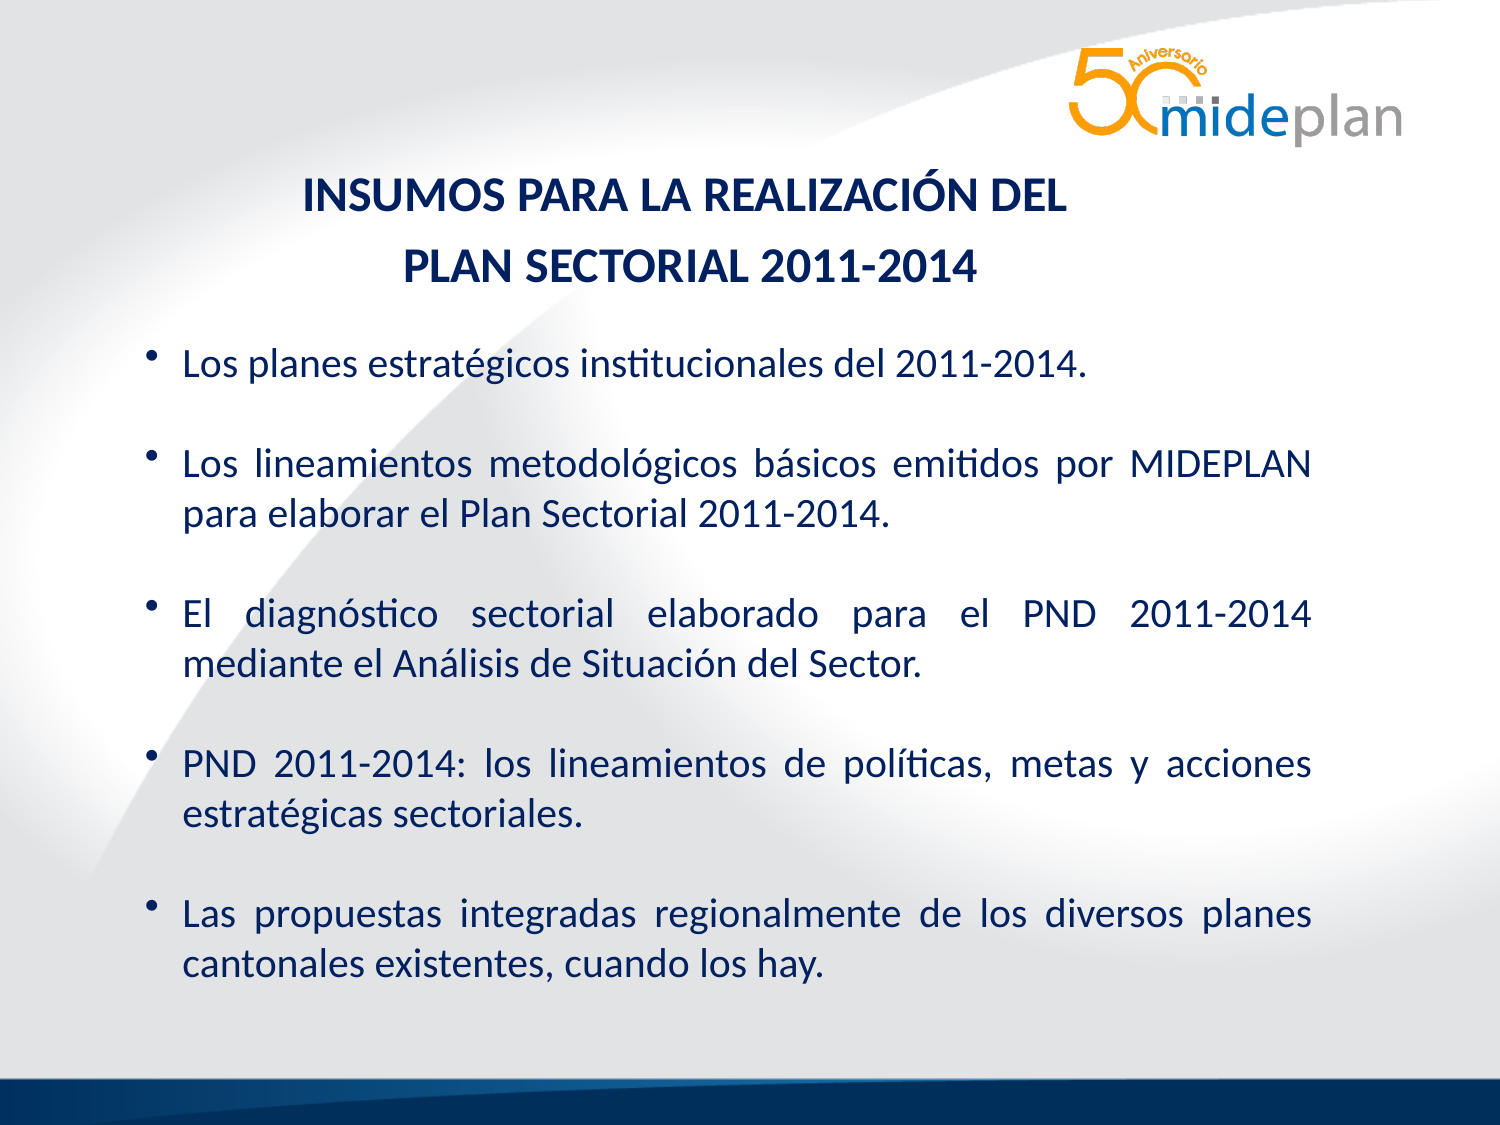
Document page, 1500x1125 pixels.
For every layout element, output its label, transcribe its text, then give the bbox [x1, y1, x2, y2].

text_box INSUMOS PARA LA REALIZACIÓN DEL PLAN SECTORIAL 2011-2014 [51, 159, 1331, 303]
picture [1045, 30, 1425, 150]
picture [0, 1070, 1500, 1125]
text_box Los planes estratégicos institucionales del 2011-2014. Los lineamientos metodológicos básicos emitidos por MIDEPLAN para elaborar el Plan Sectorial 2011-2014. El diagnóstico sectorial elaborado para el PND 2011-2014 mediante el Análisis de Situación del Sector. PND 2011-2014: los lineamientos de políticas, metas y acciones estratégicas sectoriales. Las propuestas integradas regionalmente de los diversos planes cantonales existentes, cuando los hay. [122, 312, 1343, 1002]
